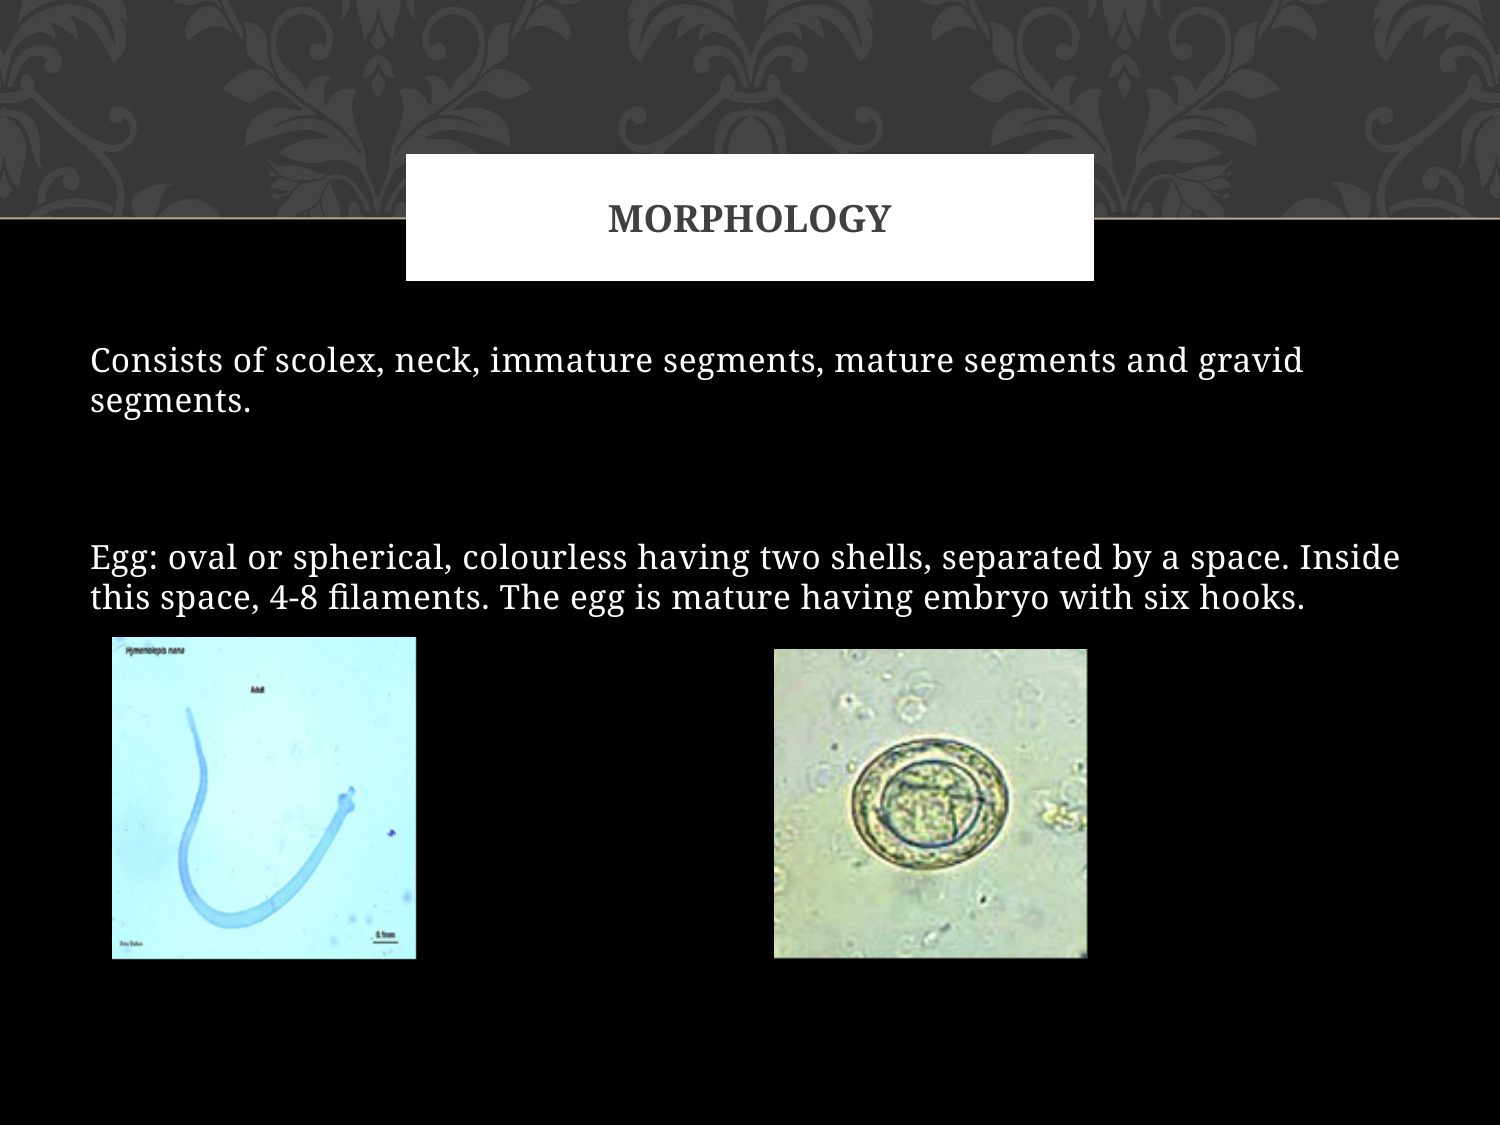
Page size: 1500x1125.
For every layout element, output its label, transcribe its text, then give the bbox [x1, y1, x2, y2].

picture [112, 637, 418, 962]
list Consists of scolex, neck, immature segments, mature segments and gravid segments. Egg: oval or spherical, colourless having two shells, separated by a space. Inside this space, 4-8 filaments. The egg is mature having embryo with six hooks. [75, 331, 1425, 1000]
picture [774, 649, 1091, 962]
title morphology [406, 154, 1094, 281]
